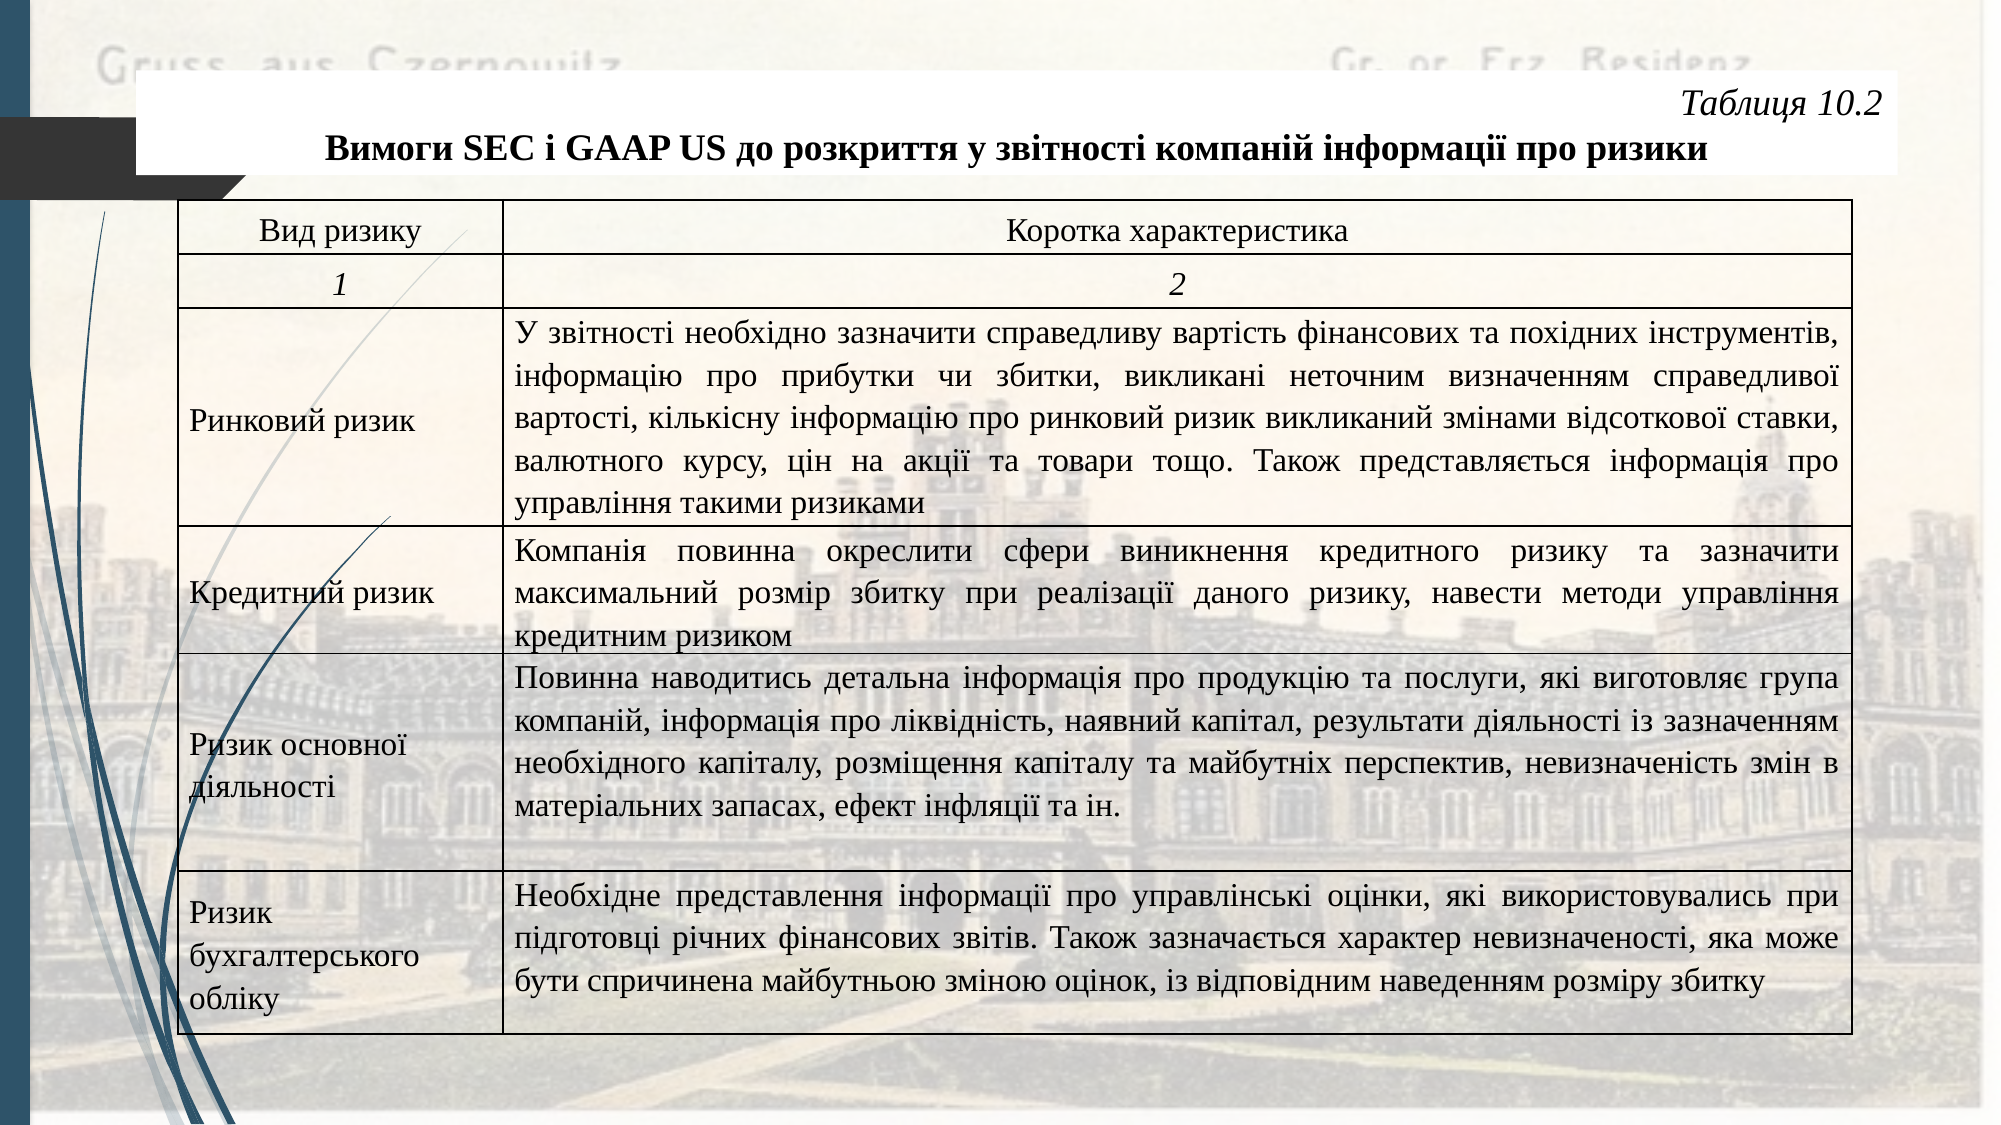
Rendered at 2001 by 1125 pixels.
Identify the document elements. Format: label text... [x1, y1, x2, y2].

table_cell Ринковий ризик [179, 309, 502, 525]
table_cell Ризик основної діяльності [179, 654, 502, 870]
table_cell Компанія повинна окреслити сфери виникнення кредитного ризику та зазначити максимальний розмір збитку при реалізації даного ризику, навести методи управління кредитним ризиком [504, 527, 1851, 653]
table_cell 2 [504, 255, 1851, 307]
table_cell Ризик бухгалтерського обліку [179, 872, 502, 1033]
table_header Вид ризику [179, 201, 502, 253]
table_cell У звітності необхідно зазначити справедливу вартість фінансових та похідних інструментів, інформацію про прибутки чи збитки, викликані неточним визначенням справедливої вартості, кількісну інформацію про ринковий ризик викликаний змінами відсоткової ставки, валютного курсу, цін на акції та товари тощо. Також представляється інформація про управління такими ризиками [504, 309, 1851, 525]
text_box Таблиця 10.2 Вимоги SEC і GAAP US до розкриття у звітності компаній інформації про ризики [136, 70, 1898, 176]
table_cell Кредитний ризик [179, 527, 502, 653]
table_header Коротка характеристика [504, 201, 1851, 253]
table_cell Необхідне представлення інформації про управлінські оцінки, які використовувались при підготовці річних фінансових звітів. Також зазначається характер невизначеності, яка може бути спричинена майбутньою зміною оцінок, із відповідним наведенням розміру збитку [504, 872, 1851, 1033]
table_cell 1 [179, 255, 502, 307]
table_cell Повинна наводитись детальна інформація про продукцію та послуги, які виготовляє група компаній, інформація про ліквідність, наявний капітал, результати діяльності із зазначенням необхідного капіталу, розміщення капіталу та майбутніх перспектив, невизначеність змін в матеріальних запасах, ефект інфляції та ін. [504, 654, 1851, 870]
